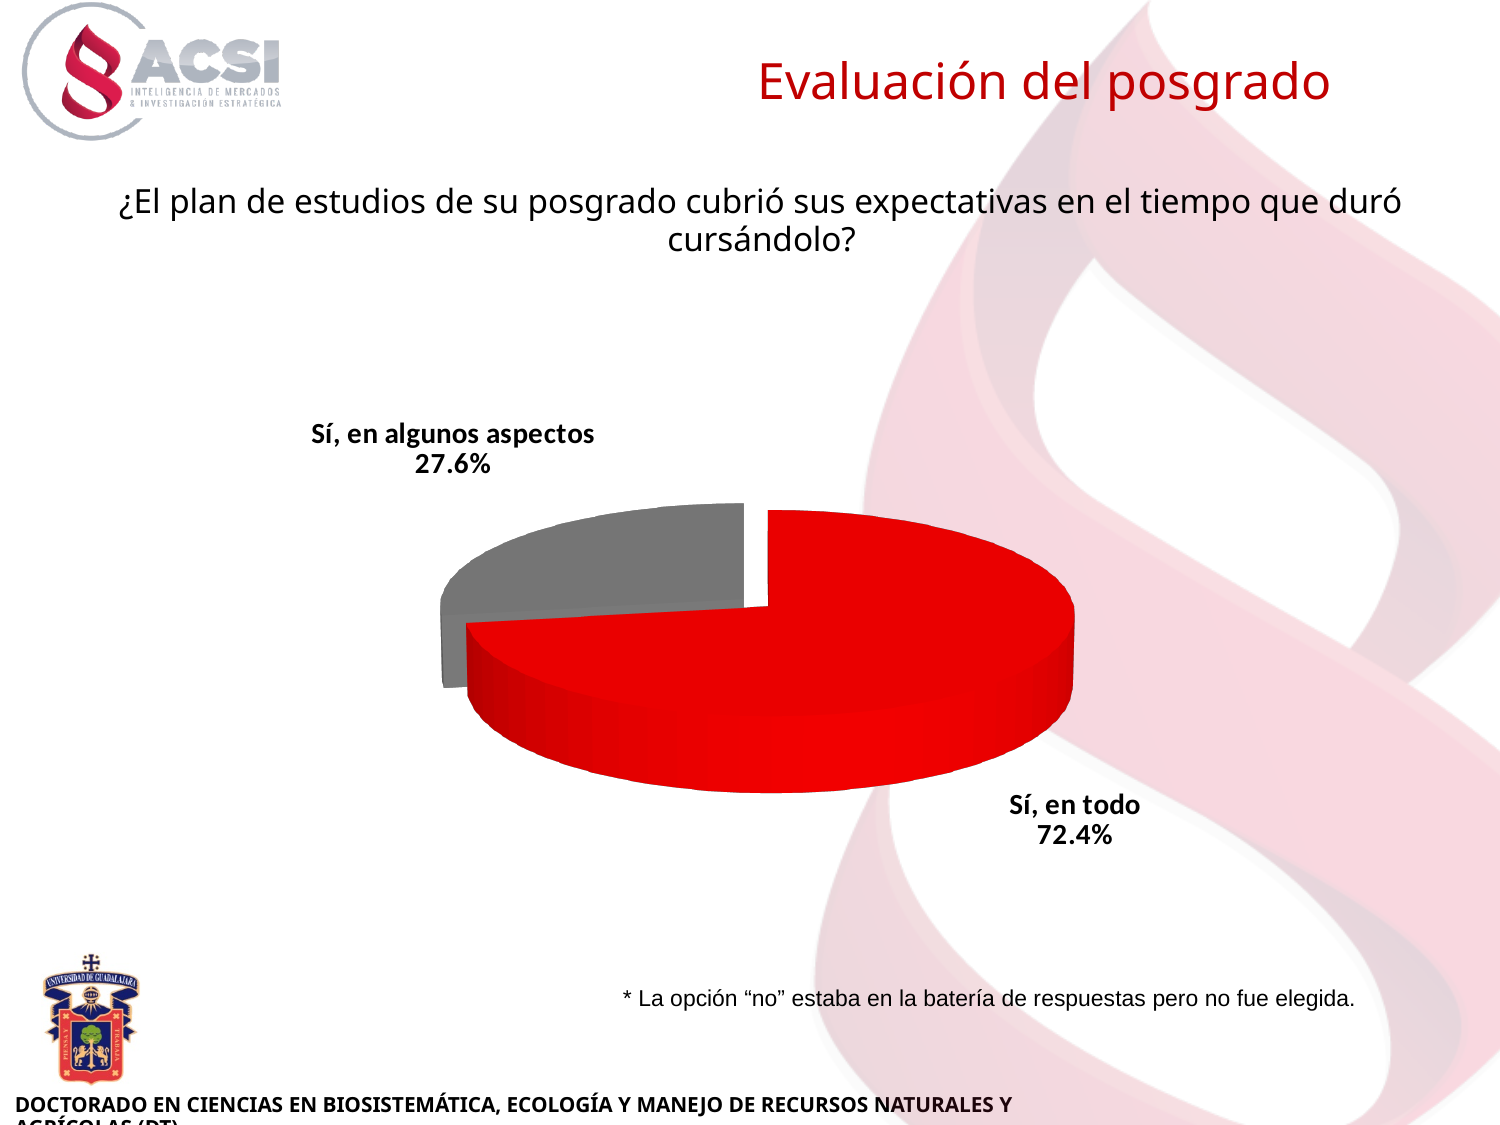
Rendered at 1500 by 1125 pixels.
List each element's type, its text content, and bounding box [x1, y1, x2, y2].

text_box * La opción “no” estaba en la batería de respuestas pero no fue elegida. [608, 975, 1500, 1019]
picture [41, 952, 141, 1088]
text_box Evaluación del posgrado [589, 42, 1500, 118]
text_box ¿El plan de estudios de su posgrado cubrió sus expectativas en el tiempo que duró cursándolo? [64, 176, 1459, 266]
chart [68, 223, 1424, 995]
picture [10, 0, 292, 159]
